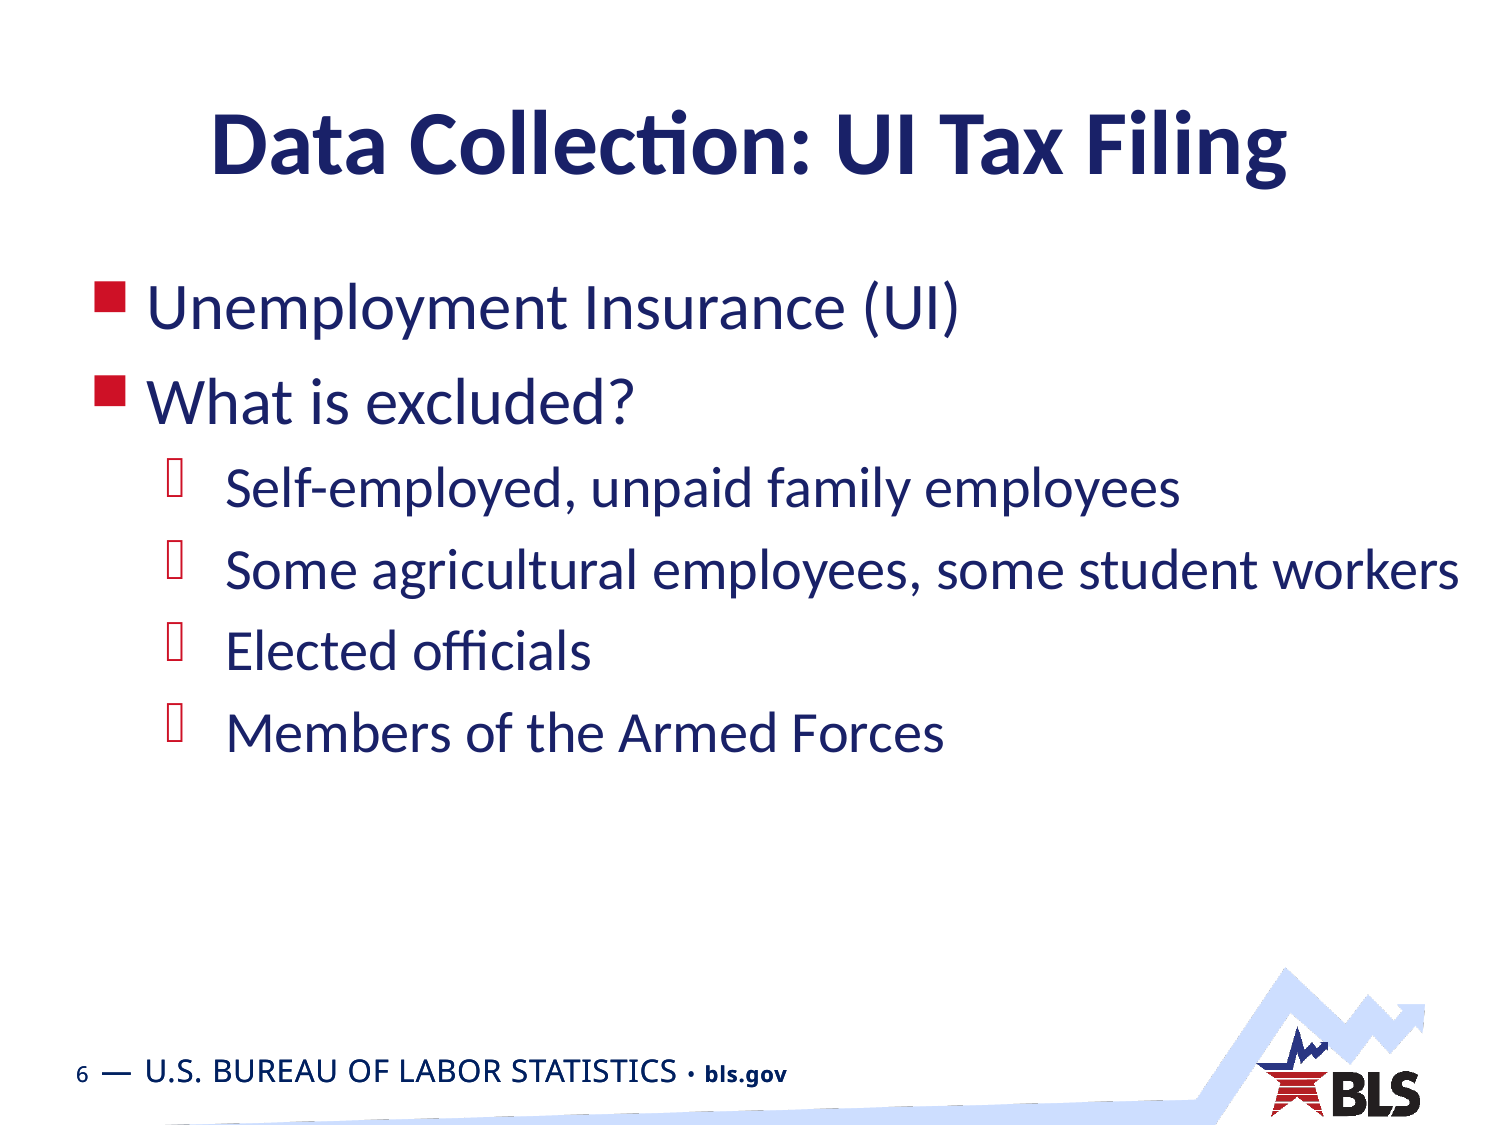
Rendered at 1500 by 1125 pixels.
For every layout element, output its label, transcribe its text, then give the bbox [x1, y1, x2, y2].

list Unemployment Insurance (UI) What is excluded? Self-employed, unpaid family employees Some agricultural employees, some student workers Elected officials Members of the Armed Forces [74, 264, 1481, 920]
picture [40, 967, 1425, 1125]
title Data Collection: UI Tax Filing [74, 74, 1426, 208]
